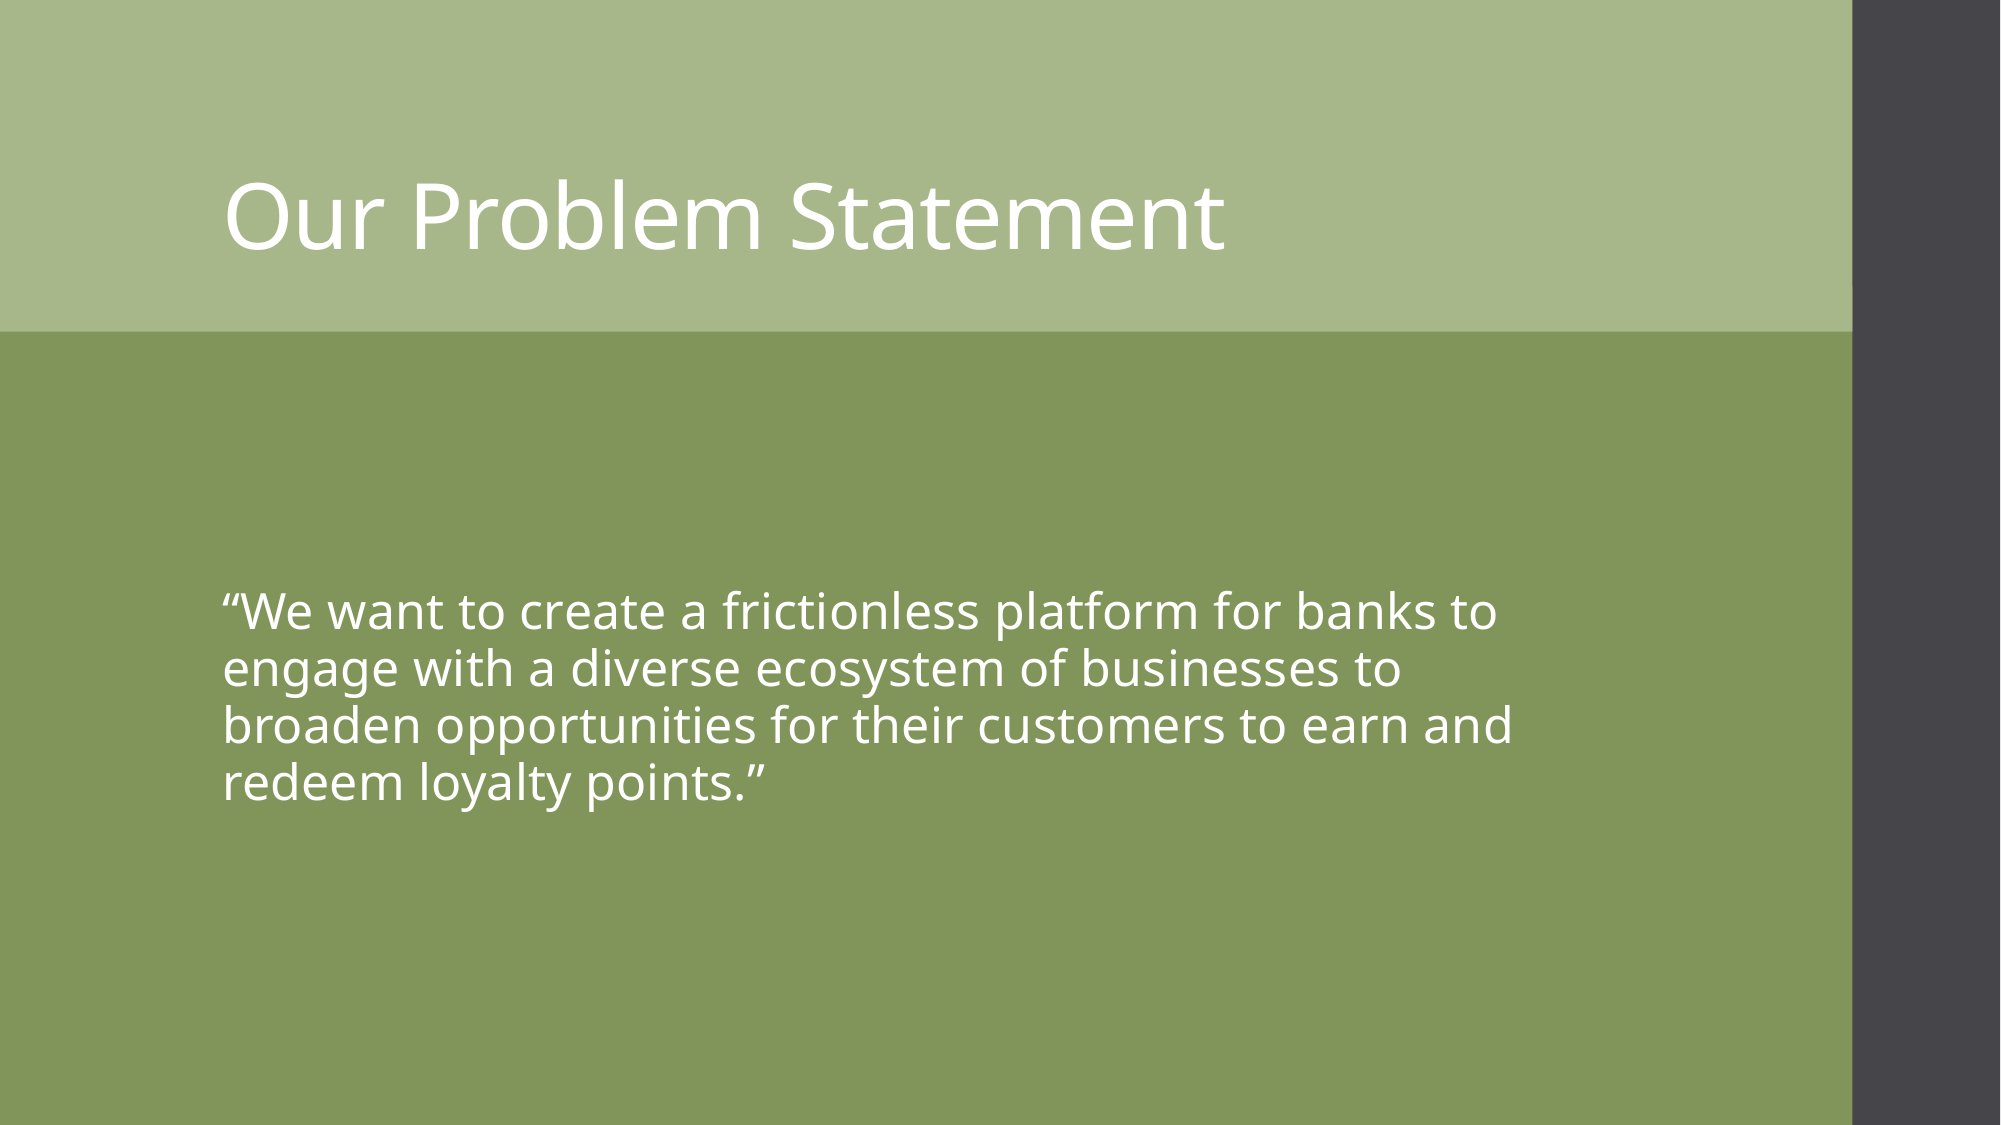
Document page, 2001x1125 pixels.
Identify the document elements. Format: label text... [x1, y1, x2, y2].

text_box [0, 0, 1854, 333]
text_box [1854, 0, 2000, 1125]
list “We want to create a frictionless platform for banks to engage with a diverse ecosystem of businesses to broaden opportunities for their customers to earn and redeem loyalty points.” [206, 381, 1617, 1014]
title Our Problem Statement [206, 60, 1797, 278]
text_box [0, 333, 1854, 1125]
